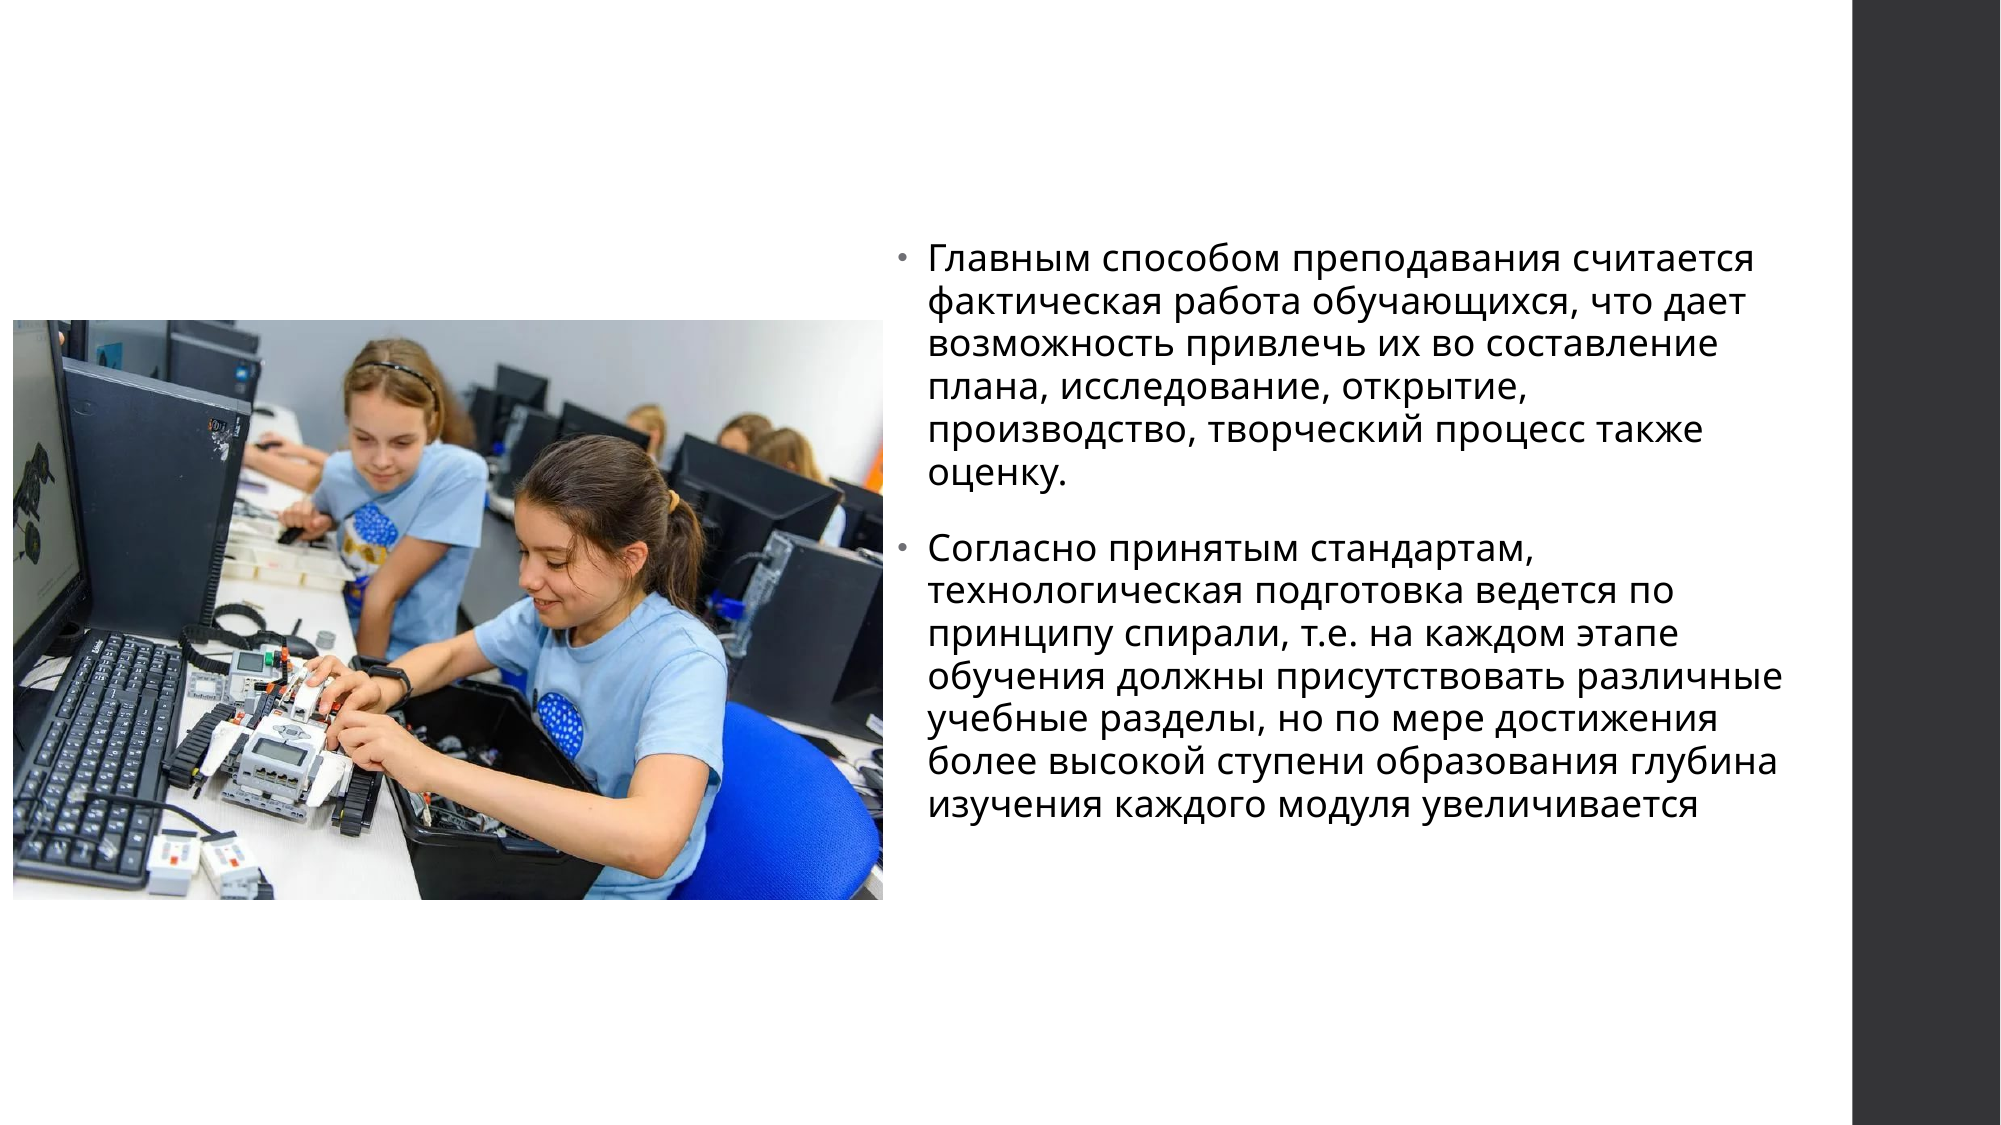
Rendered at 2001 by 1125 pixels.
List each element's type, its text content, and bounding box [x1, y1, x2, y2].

picture [12, 320, 883, 901]
list Главным способом преподавания считается фактическая работа обучающихся, что дает возможность привлечь их во составление плана, исследование, открытие, производство, творческий процесс также оценку. Согласно принятым стандартам, технологическая подготовка ведется по принципу спирали, т.е. на каждом этапе обучения должны присутствовать различные учебные разделы, но по мере достижения более высокой ступени образования глубина изучения каждого модуля увеличивается [882, 229, 1816, 900]
